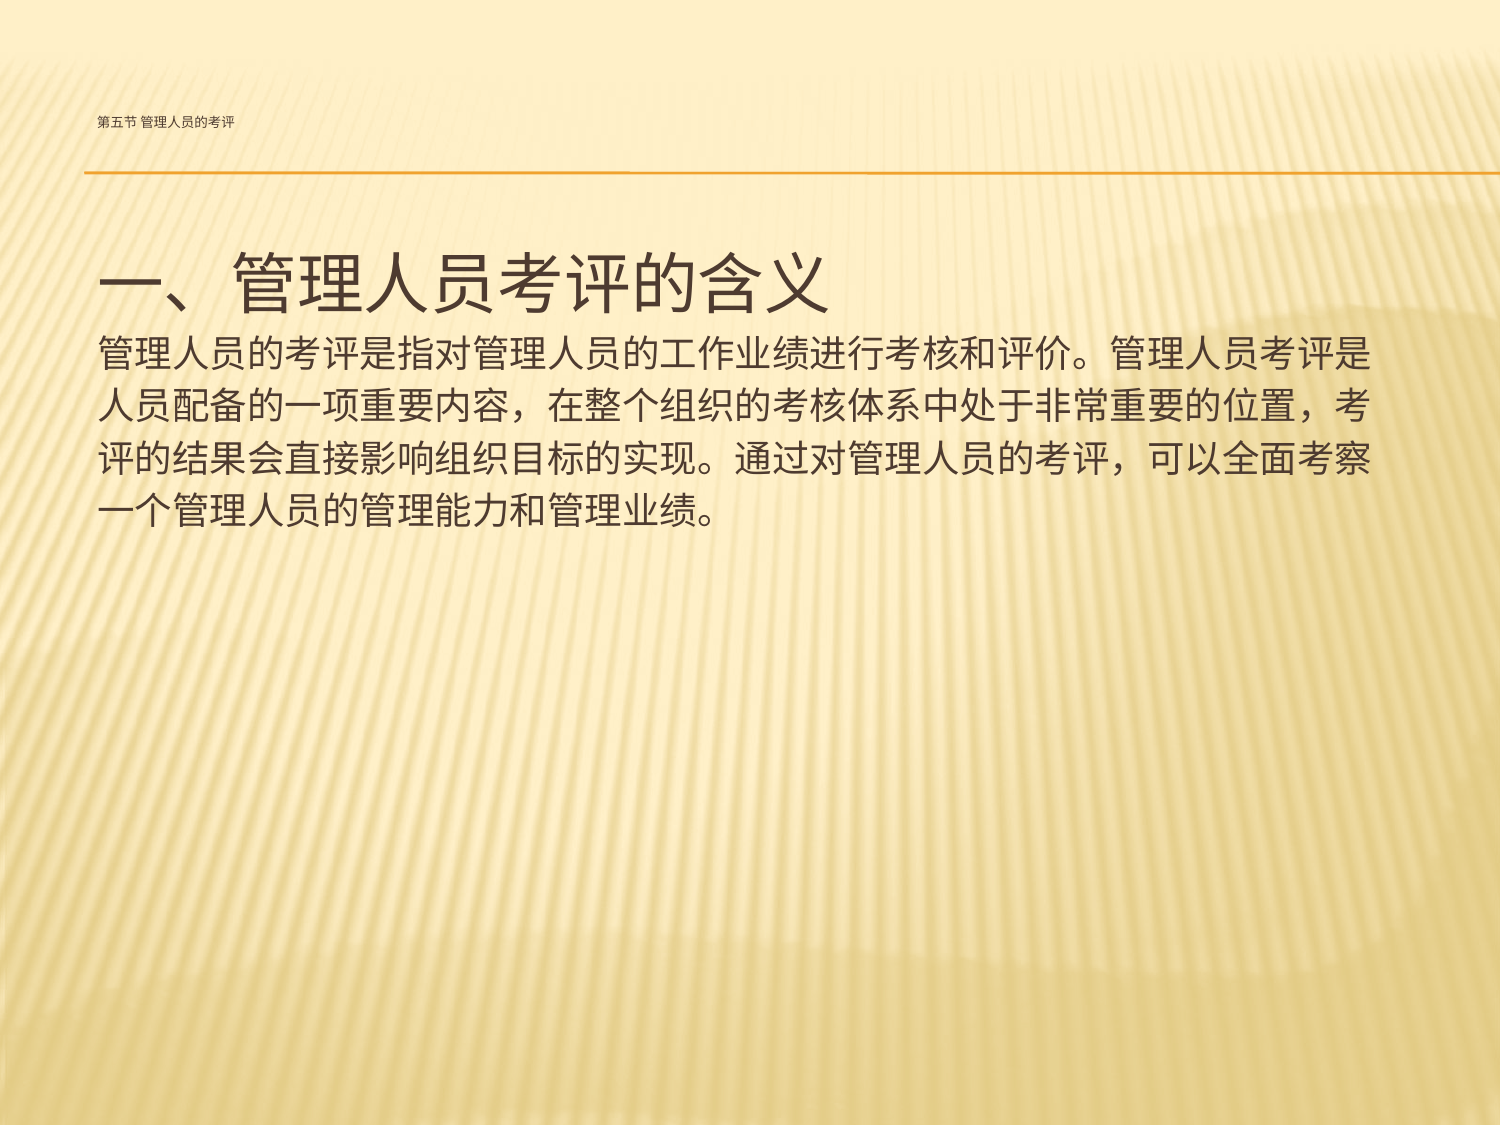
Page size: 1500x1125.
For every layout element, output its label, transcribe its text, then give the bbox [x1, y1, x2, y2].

title 第五节 管理人员的考评 [82, 82, 1432, 155]
list 一、管理人员考评的含义 管理人员的考评是指对管理人员的工作业绩进行考核和评价。管理人员考评是 人员配备的一项重要内容，在整个组织的考核体系中处于非常重要的位置，考 评的结果会直接影响组织目标的实现。通过对管理人员的考评，可以全面考察 一个管理人员的管理能力和管理业绩。 [81, 234, 1426, 1044]
